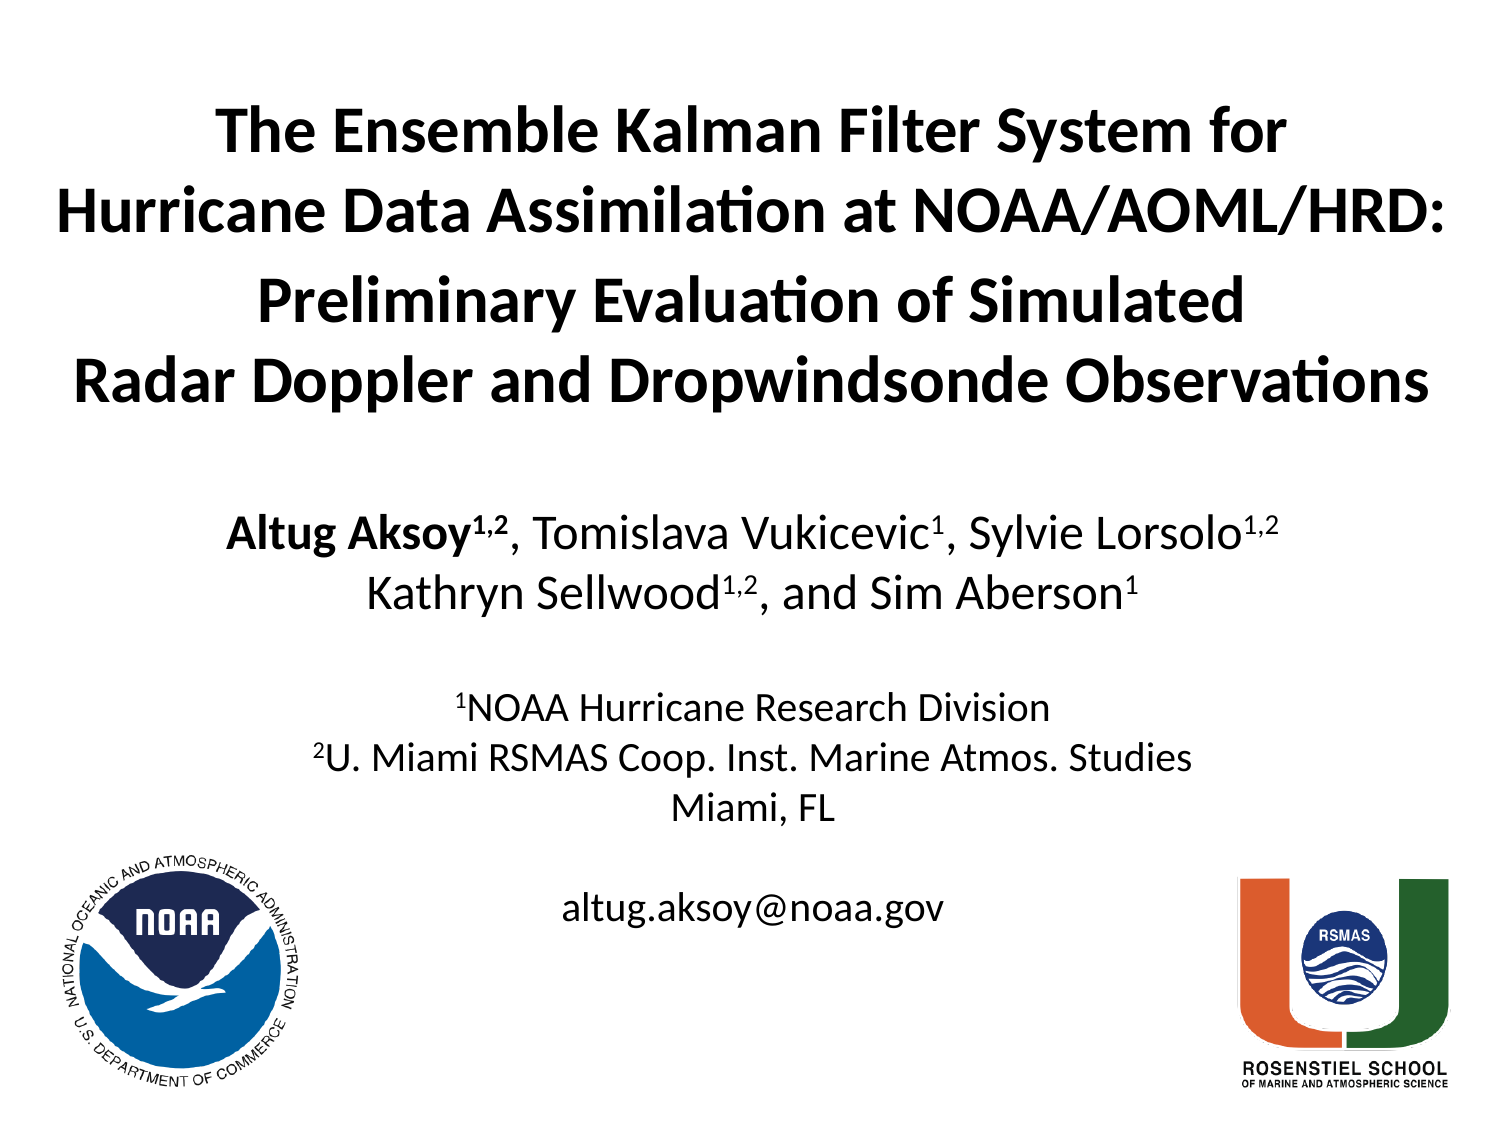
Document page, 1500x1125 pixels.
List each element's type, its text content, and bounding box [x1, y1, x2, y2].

text_box Altug Aksoy1,2, Tomislava Vukicevic1, Sylvie Lorsolo1,2 Kathryn Sellwood1,2, and Sim Aberson1 1NOAA Hurricane Research Division 2U. Miami RSMAS Coop. Inst. Marine Atmos. Studies Miami, FL altug.aksoy@noaa.gov [211, 491, 1295, 937]
picture [1186, 823, 1500, 1125]
text_box The Ensemble Kalman Filter System for Hurricane Data Assimilation at NOAA/AOML/HRD: Preliminary Evaluation of Simulated Radar Doppler and Dropwindsonde Observations [41, 78, 1464, 423]
picture [0, 792, 361, 1125]
